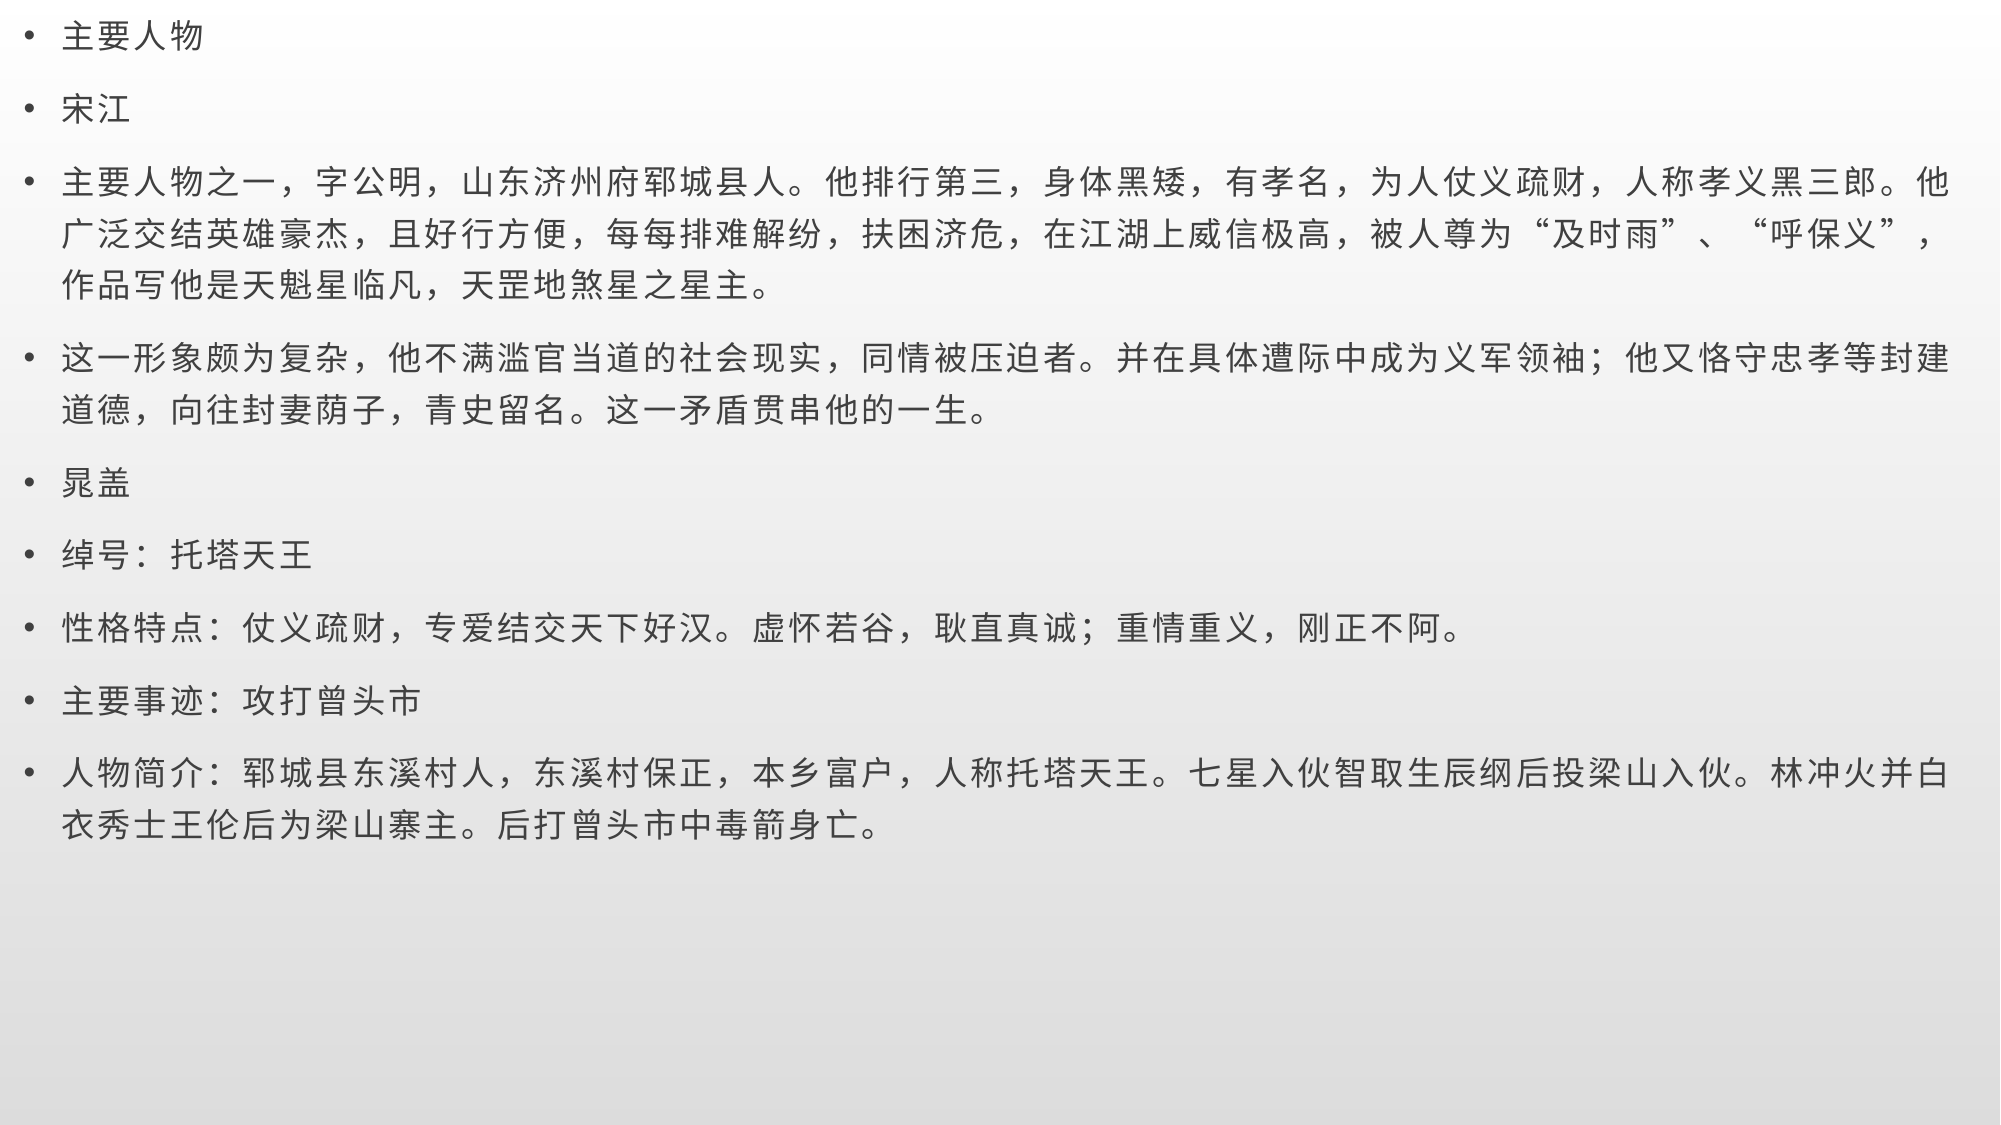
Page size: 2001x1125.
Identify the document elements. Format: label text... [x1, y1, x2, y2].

list 主要人物 宋江 主要人物之一，字公明，山东济州府郓城县人。他排行第三，身体黑矮，有孝名，为人仗义疏财，人称孝义黑三郎。他广泛交结英雄豪杰，且好行方便，每每排难解纷，扶困济危，在江湖上威信极高，被人尊为“及时雨”、“呼保义”，作品写他是天魁星临凡，天罡地煞星之星主。 这一形象颇为复杂，他不满滥官当道的社会现实，同情被压迫者。并在具体遭际中成为义军领袖；他又恪守忠孝等封建道德，向往封妻荫子，青史留名。这一矛盾贯串他的一生。 晁盖 绰号：托塔天王 性格特点：仗义疏财，专爱结交天下好汉。虚怀若谷，耿直真诚；重情重义，刚正不阿。 主要事迹：攻打曾头市 人物简介：郓城县东溪村人，东溪村保正，本乡富户，人称托塔天王。七星入伙智取生辰纲后投梁山入伙。林冲火并白衣秀士王伦后为梁山寨主。后打曾头市中毒箭身亡。 [6, 3, 1998, 1125]
